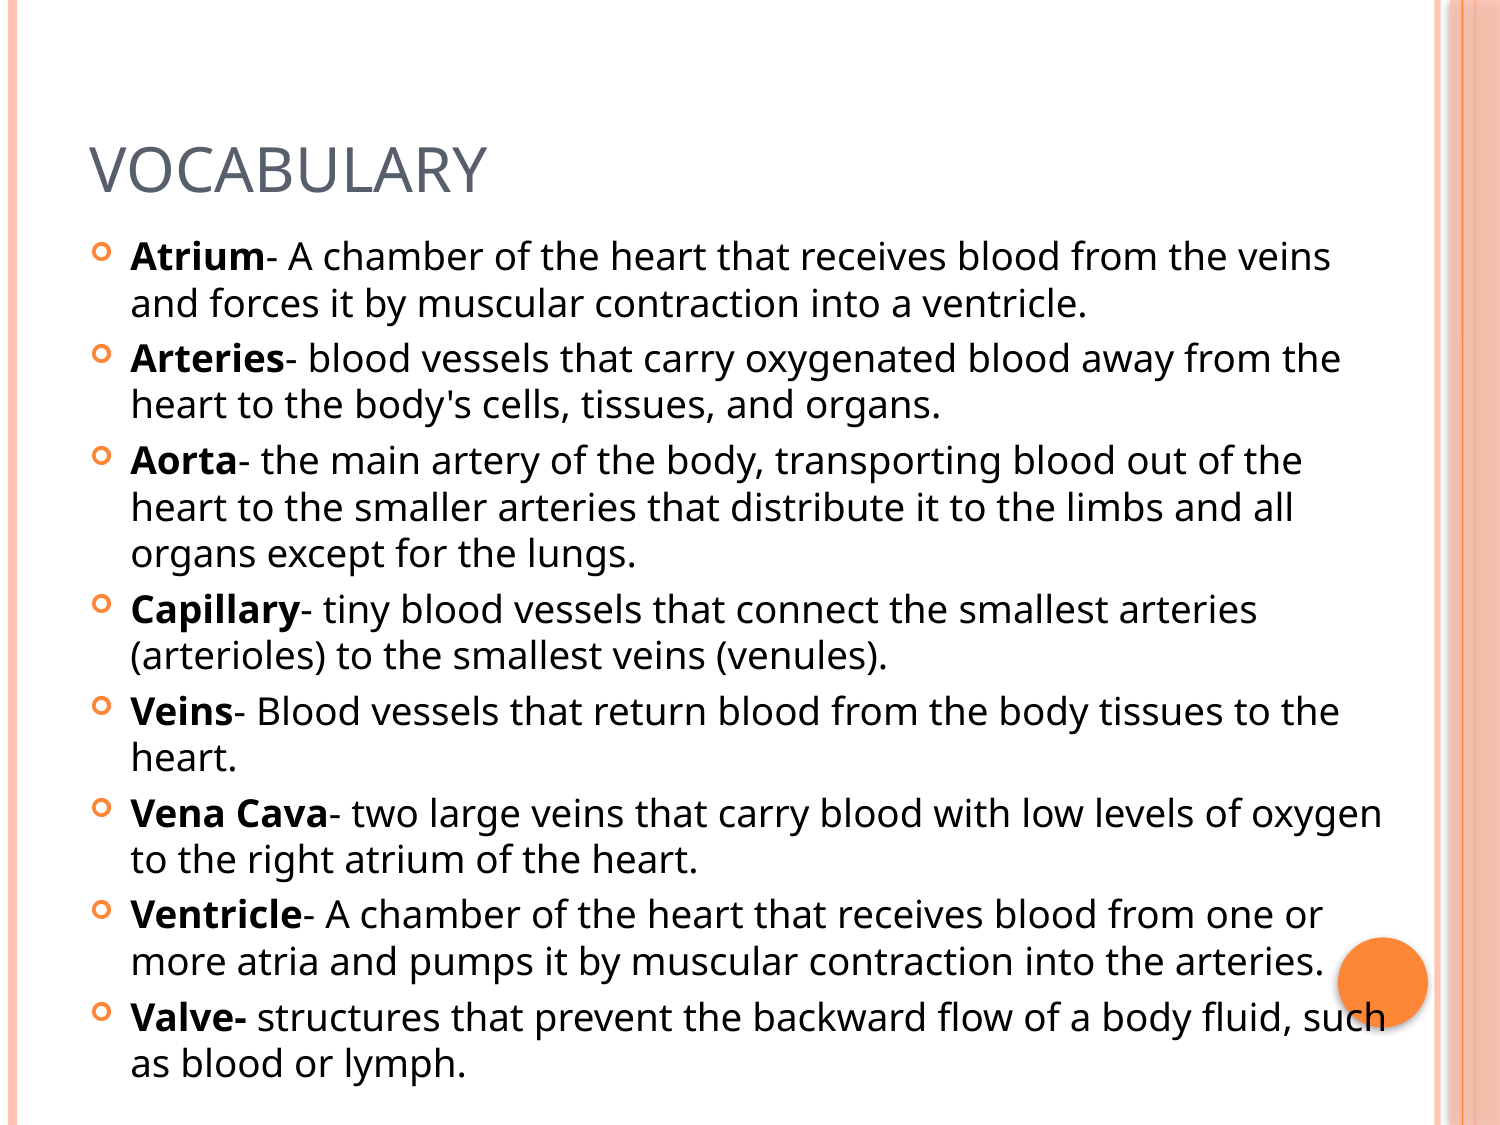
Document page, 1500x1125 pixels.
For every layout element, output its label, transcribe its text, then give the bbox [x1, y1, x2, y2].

title Vocabulary [75, 24, 1425, 213]
list Atrium- A chamber of the heart that receives blood from the veins and forces it by muscular contraction into a ventricle. Arteries- blood vessels that carry oxygenated blood away from the heart to the body's cells, tissues, and organs. Aorta- the main artery of the body, transporting blood out of the heart to the smaller arteries that distribute it to the limbs and all organs except for the lungs. Capillary- tiny blood vessels that connect the smallest arteries (arterioles) to the smallest veins (venules). Veins- Blood vessels that return blood from the body tissues to the heart. Vena Cava- two large veins that carry blood with low levels of oxygen to the right atrium of the heart. Ventricle- A chamber of the heart that receives blood from one or more atria and pumps it by muscular contraction into the arteries. Valve- structures that prevent the backward flow of a body fluid, such as blood or lymph. [75, 224, 1425, 1100]
